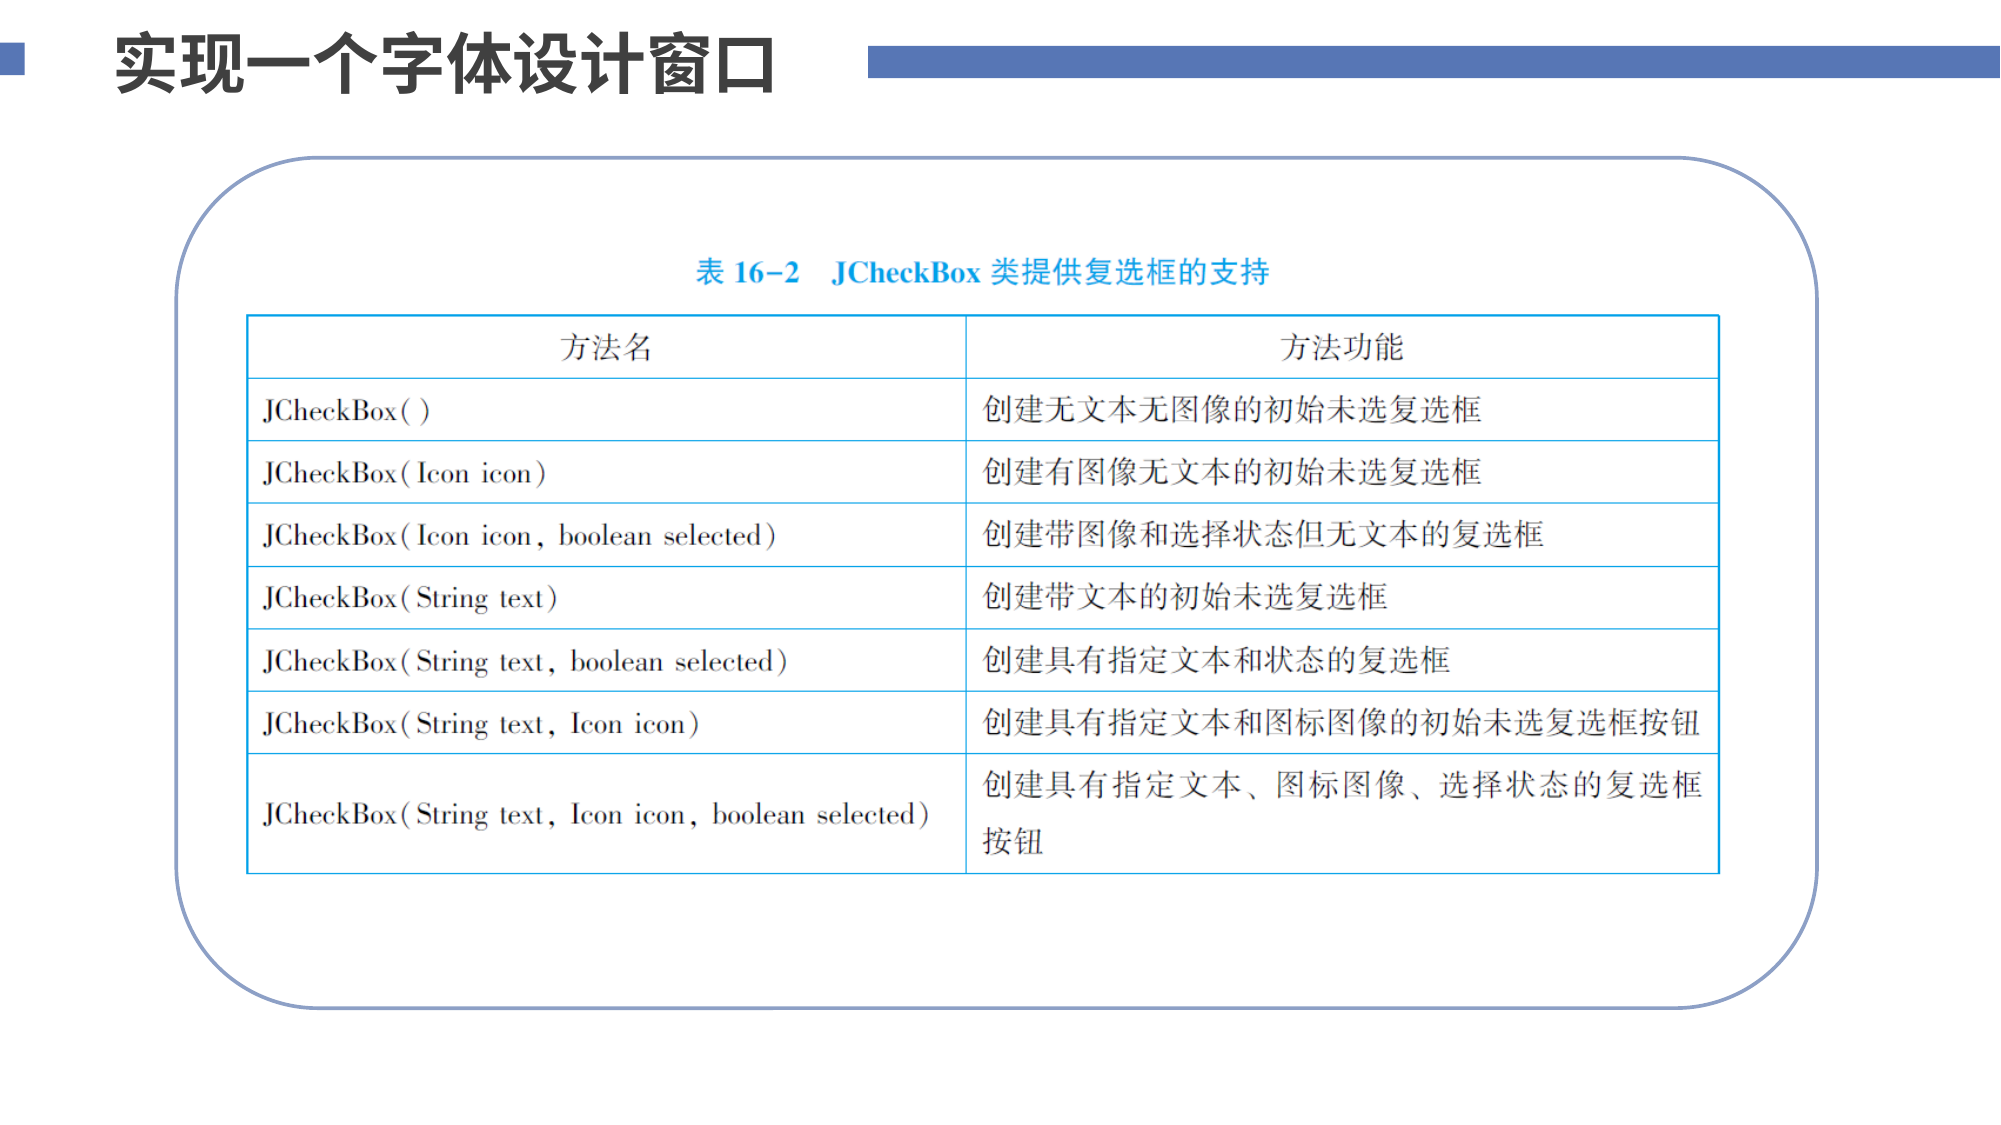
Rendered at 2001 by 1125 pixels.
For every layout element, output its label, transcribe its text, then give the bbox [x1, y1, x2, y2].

picture [238, 239, 1732, 886]
text_box [0, 41, 26, 76]
text_box 实现一个字体设计窗口 [112, 21, 781, 102]
text_box [867, 45, 2000, 79]
text_box [175, 156, 1819, 1010]
